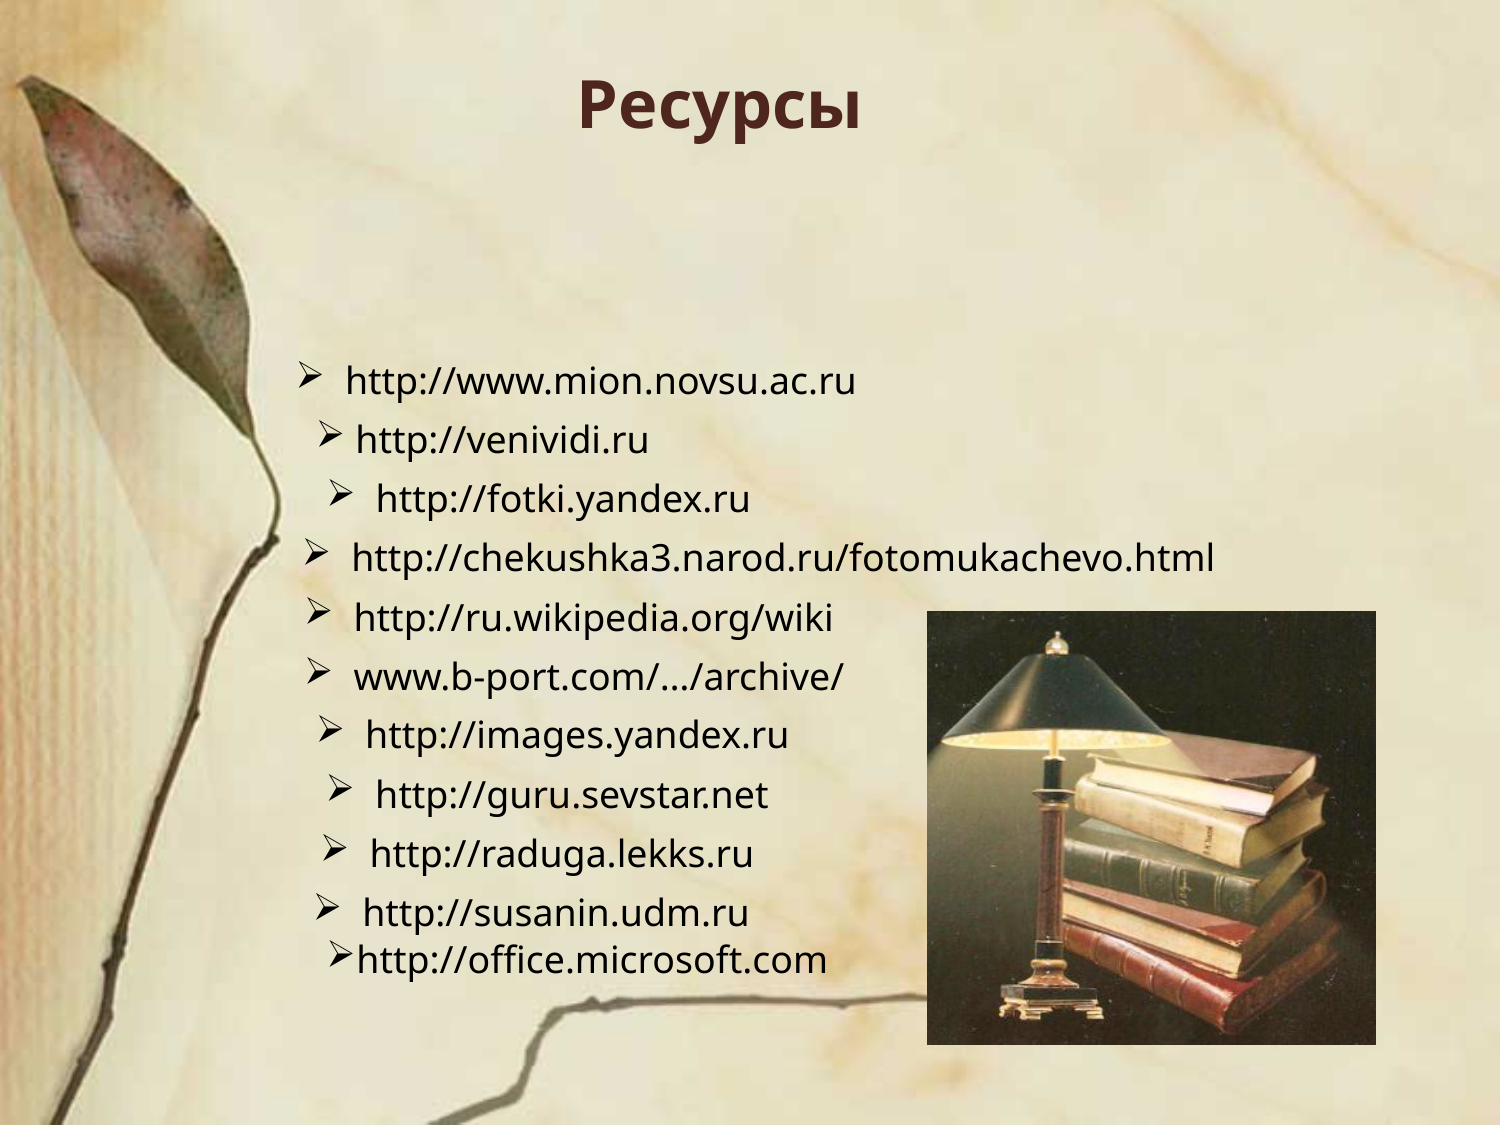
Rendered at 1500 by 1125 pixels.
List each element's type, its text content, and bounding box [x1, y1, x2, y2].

text_box Ресурсы [478, 54, 963, 150]
text_box http://fotki.yandex.ru [311, 467, 767, 527]
text_box www.b-port.com/…/archive/ [289, 645, 916, 706]
text_box http://chekushka3.narod.ru/fotomukachevo.html [287, 527, 1231, 587]
text_box http://www.mion.novsu.ac.ru [280, 349, 872, 410]
text_box http://susanin.udm.ru [298, 881, 765, 942]
picture [0, 0, 1500, 1125]
text_box http://ru.wikipedia.org/wiki [289, 587, 880, 645]
text_box http://guru.sevstar.net [310, 763, 784, 823]
text_box http://office.microsoft.com [311, 928, 844, 989]
text_box http://raduga.lekks.ru [305, 822, 770, 883]
text_box http://images.yandex.ru [301, 704, 833, 764]
text_box http://venividi.ru [301, 408, 676, 469]
